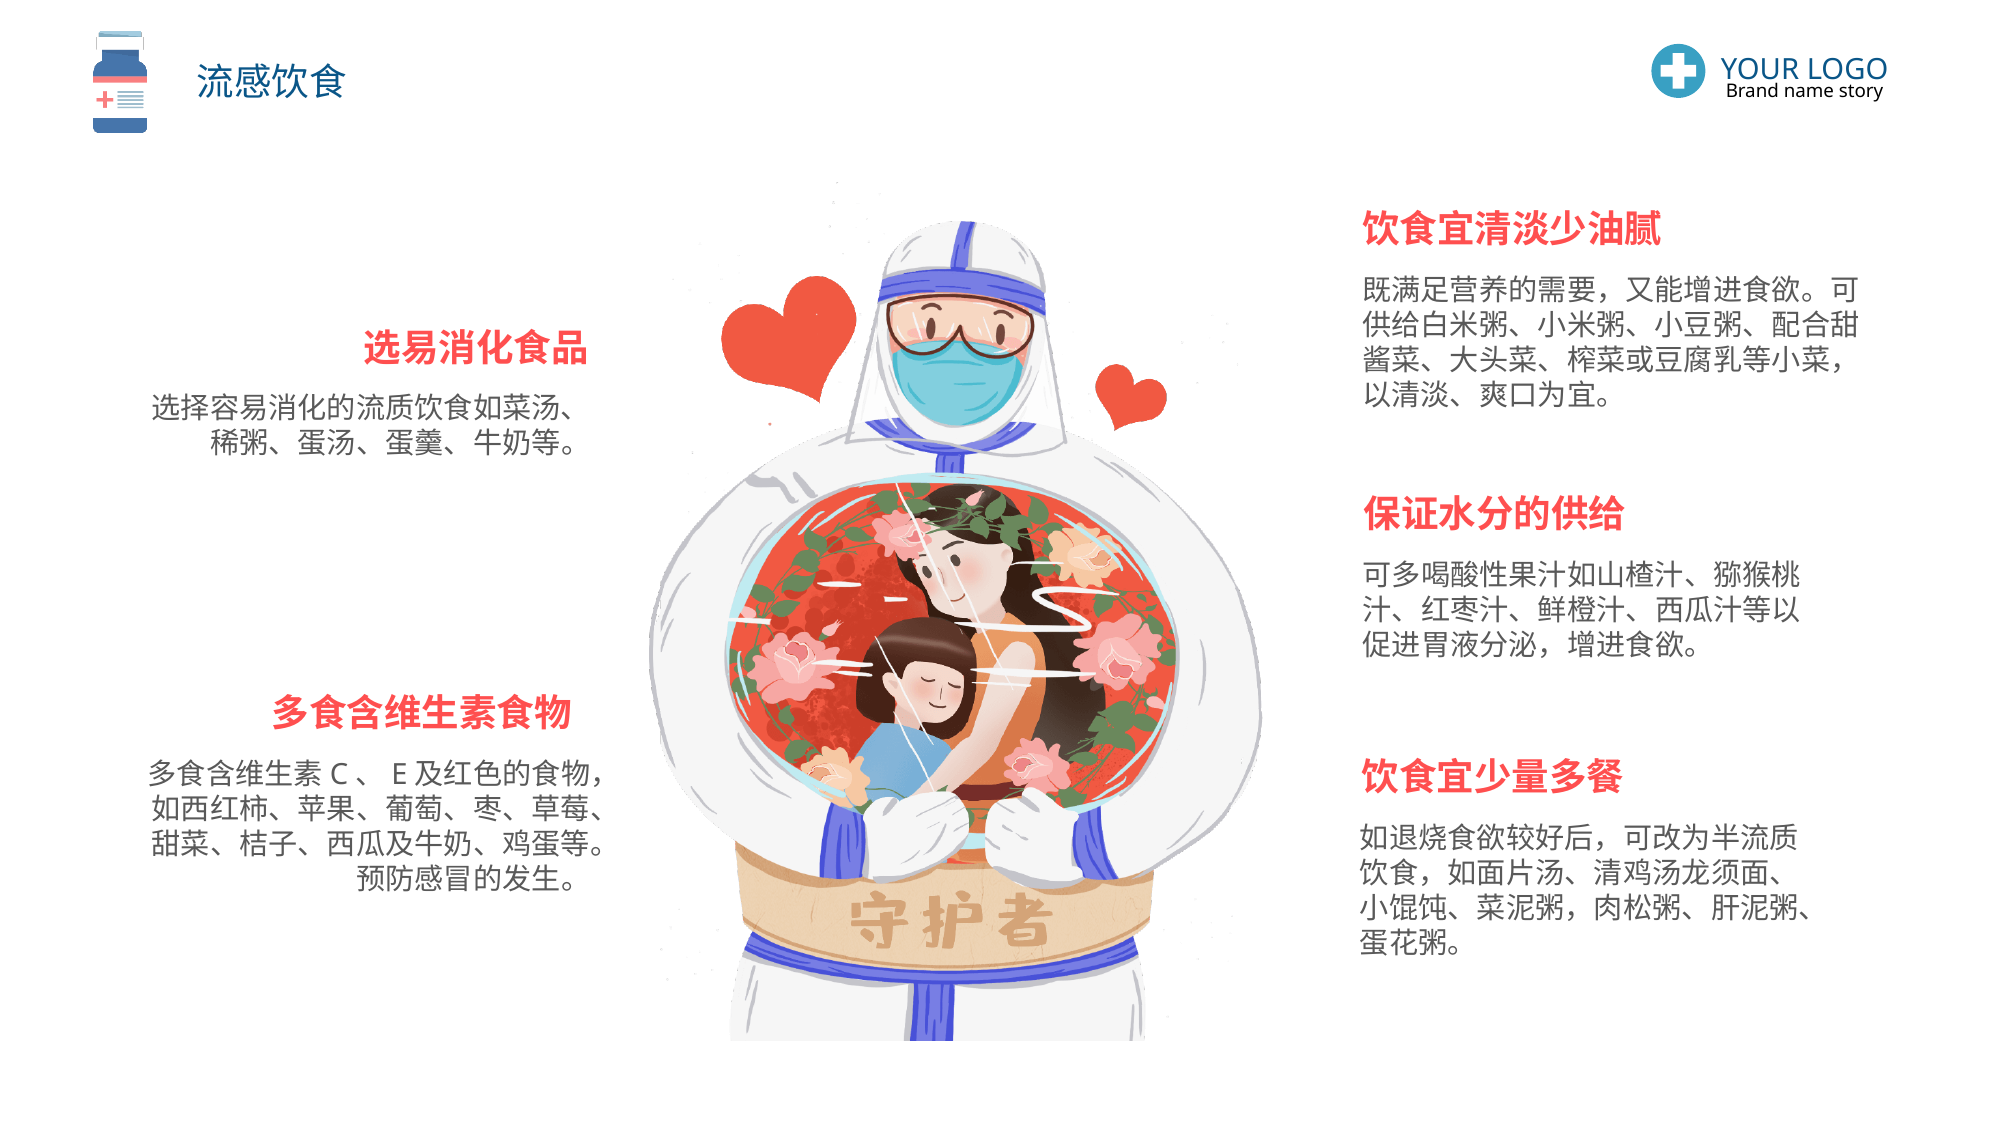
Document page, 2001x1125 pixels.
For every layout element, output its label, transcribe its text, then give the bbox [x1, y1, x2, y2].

picture [68, 5, 210, 156]
text_box 保证水分的供给 [1377, 482, 1642, 543]
text_box 既满足营养的需要，又能增进食欲。可供给白米粥、小米粥、小豆粥、配合甜酱菜、大头菜、榨菜或豆腐乳等小菜，以清淡、爽口为宜。 [1377, 264, 1900, 419]
text_box 多食含维生素C、E及红色的食物，如西红柿、苹果、葡萄、枣、草莓、甜菜、桔子、西瓜及牛奶、鸡蛋等。预防感冒的发生。 [118, 748, 513, 938]
text_box 选易消化食品 [348, 316, 513, 376]
text_box 可多喝酸性果汁如山楂汁、猕猴桃汁、红枣汁、鲜橙汁、西瓜汁等以促进胃液分泌，增进食欲。 [1377, 548, 1834, 669]
text_box 饮食宜清淡少油腻 [1377, 197, 1677, 258]
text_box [1651, 35, 1935, 110]
text_box 饮食宜少量多餐 [1377, 745, 1640, 806]
text_box 多食含维生素食物 [256, 681, 513, 742]
text_box 选择容易消化的流质饮食如菜汤、稀粥、蛋汤、蛋羹、牛奶等。 [118, 382, 513, 467]
picture [513, 178, 1377, 1041]
text_box 如退烧食欲较好后，可改为半流质饮食，如面片汤、清鸡汤龙须面、小馄饨、菜泥粥，肉松粥、肝泥粥、蛋花粥。 [1377, 811, 1832, 967]
